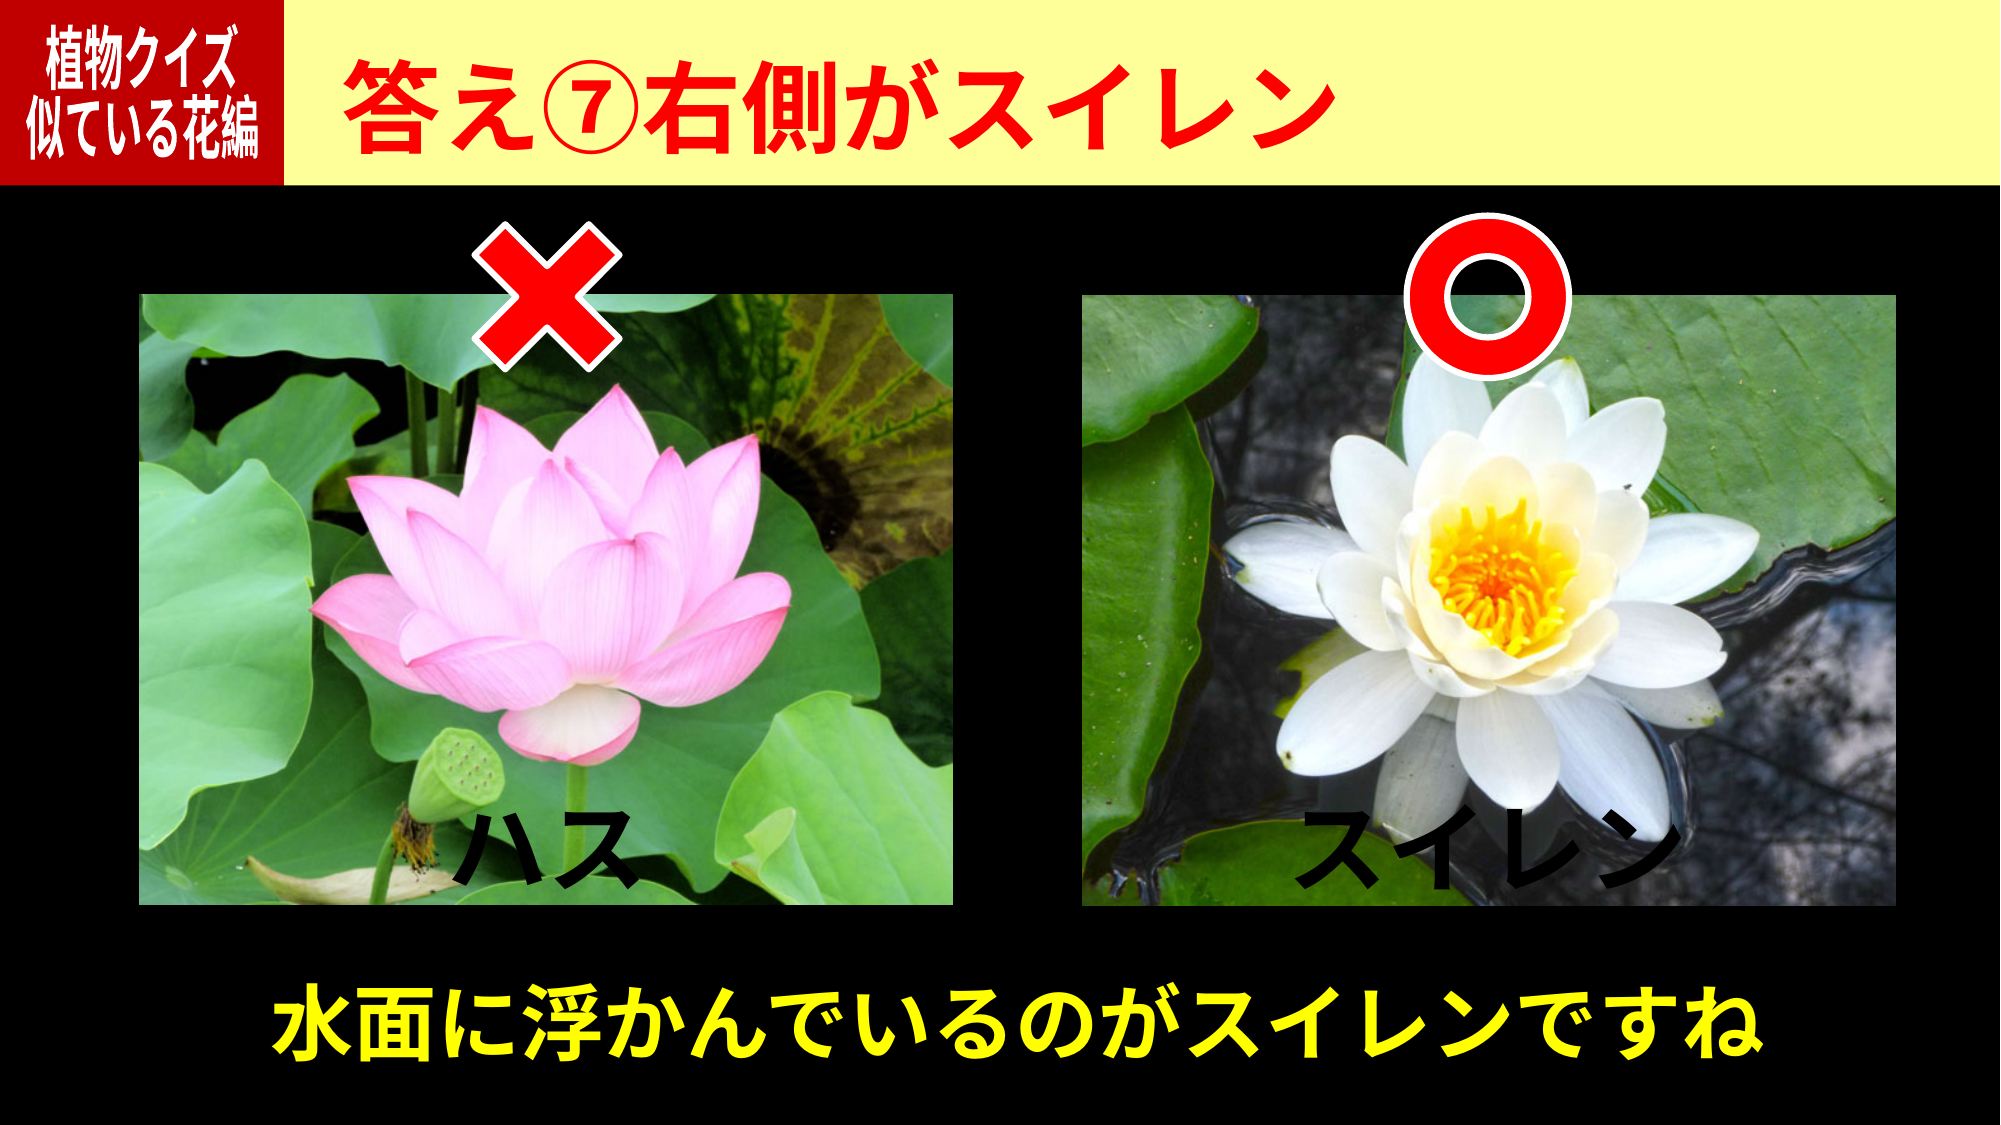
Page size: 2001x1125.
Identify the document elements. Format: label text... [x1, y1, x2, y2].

picture [139, 294, 953, 905]
text_box [474, 224, 620, 293]
text_box 水面に浮かんでいるのがスイレンですね [256, 964, 1780, 1079]
picture [1082, 295, 1896, 906]
text_box 答え⑦右側がスイレン [326, 38, 1357, 173]
text_box [1406, 215, 1570, 294]
